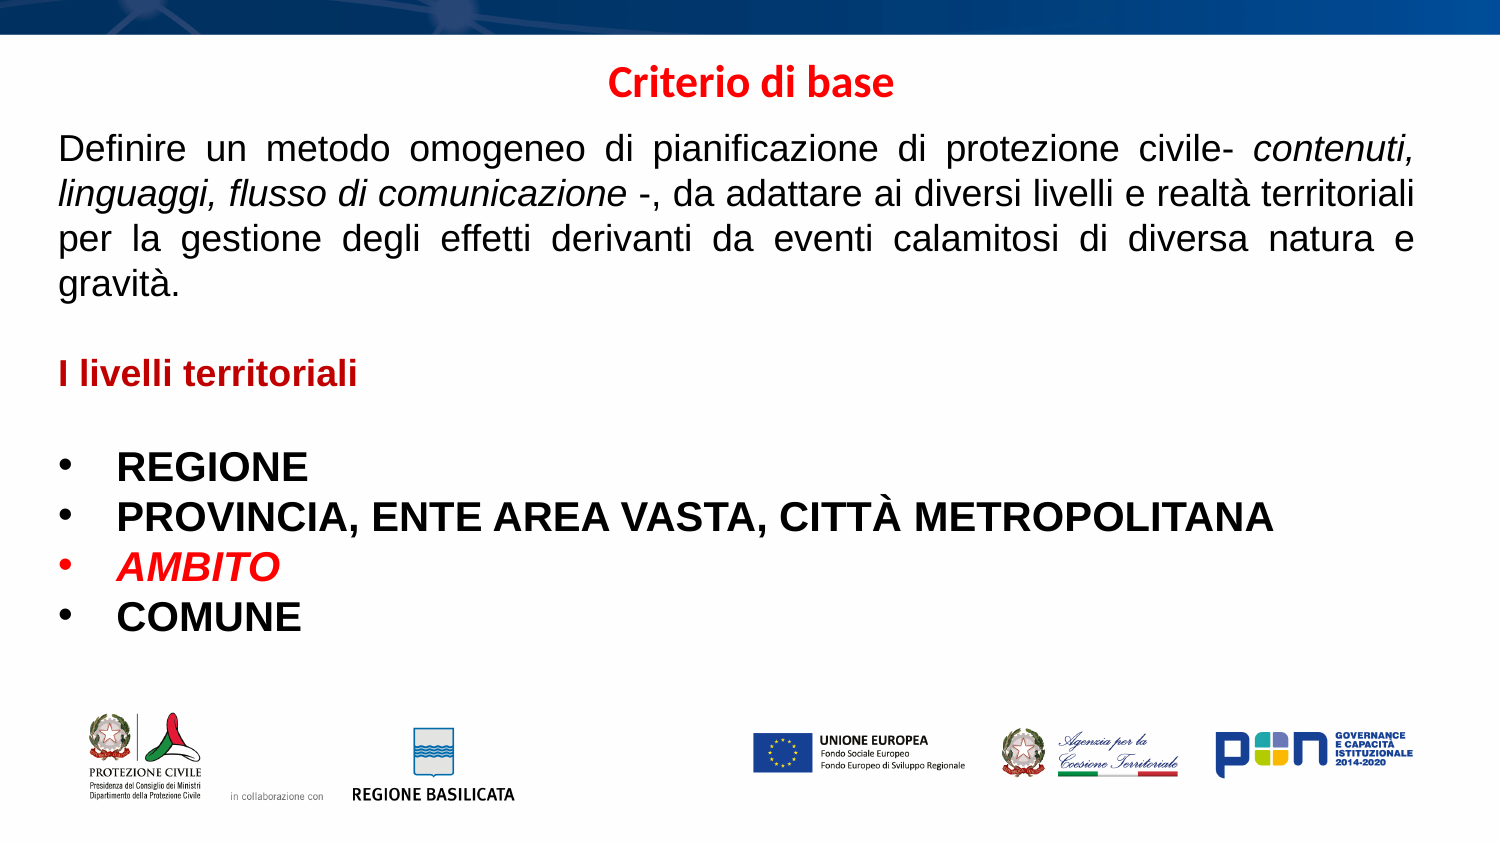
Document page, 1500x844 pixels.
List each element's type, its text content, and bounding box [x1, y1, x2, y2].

picture [0, 0, 1500, 844]
text_box Definire un metodo omogeneo di pianificazione di protezione civile- contenuti, linguaggi, flusso di comunicazione -, da adattare ai diversi livelli e realtà territoriali per la gestione degli effetti derivanti da eventi calamitosi di diversa natura e gravità. I livelli territoriali REGIONE PROVINCIA, ENTE AREA VASTA, CITTÀ METROPOLITANA AMBITO COMUNE [43, 117, 1431, 682]
text_box Criterio di base [175, 43, 1328, 114]
